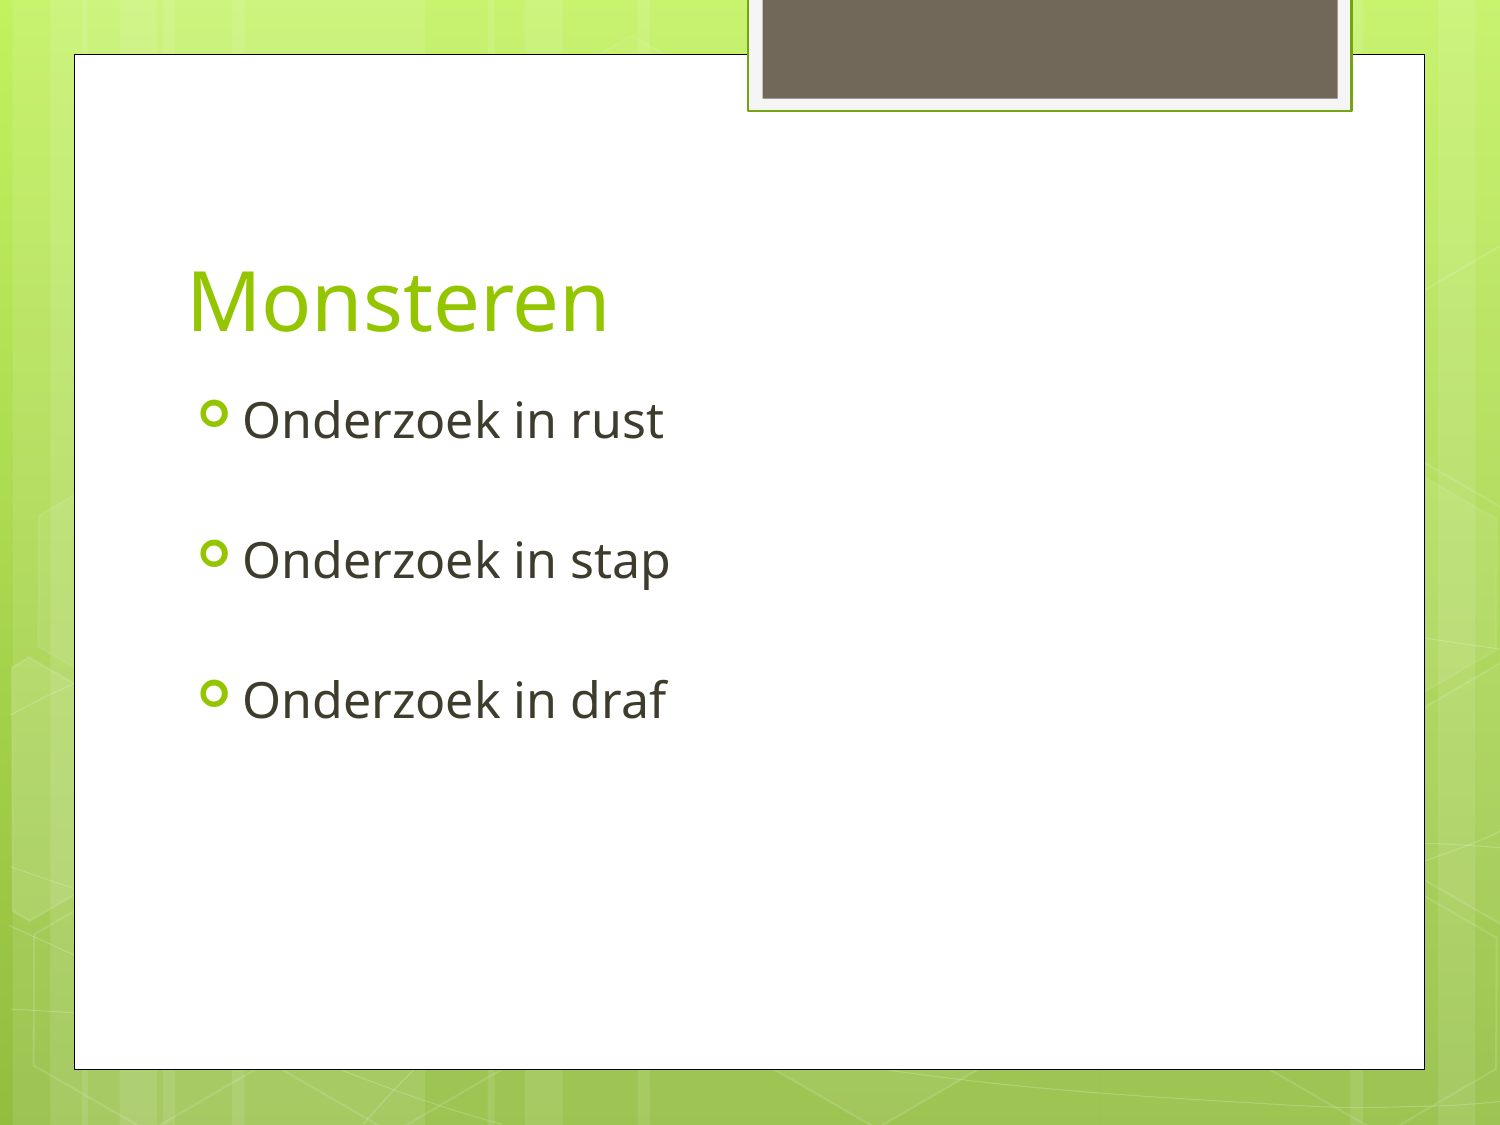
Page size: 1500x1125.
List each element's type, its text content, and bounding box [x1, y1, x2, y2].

list Onderzoek in rust Onderzoek in stap Onderzoek in draf [171, 381, 1283, 957]
title Monsteren [171, 168, 1324, 357]
